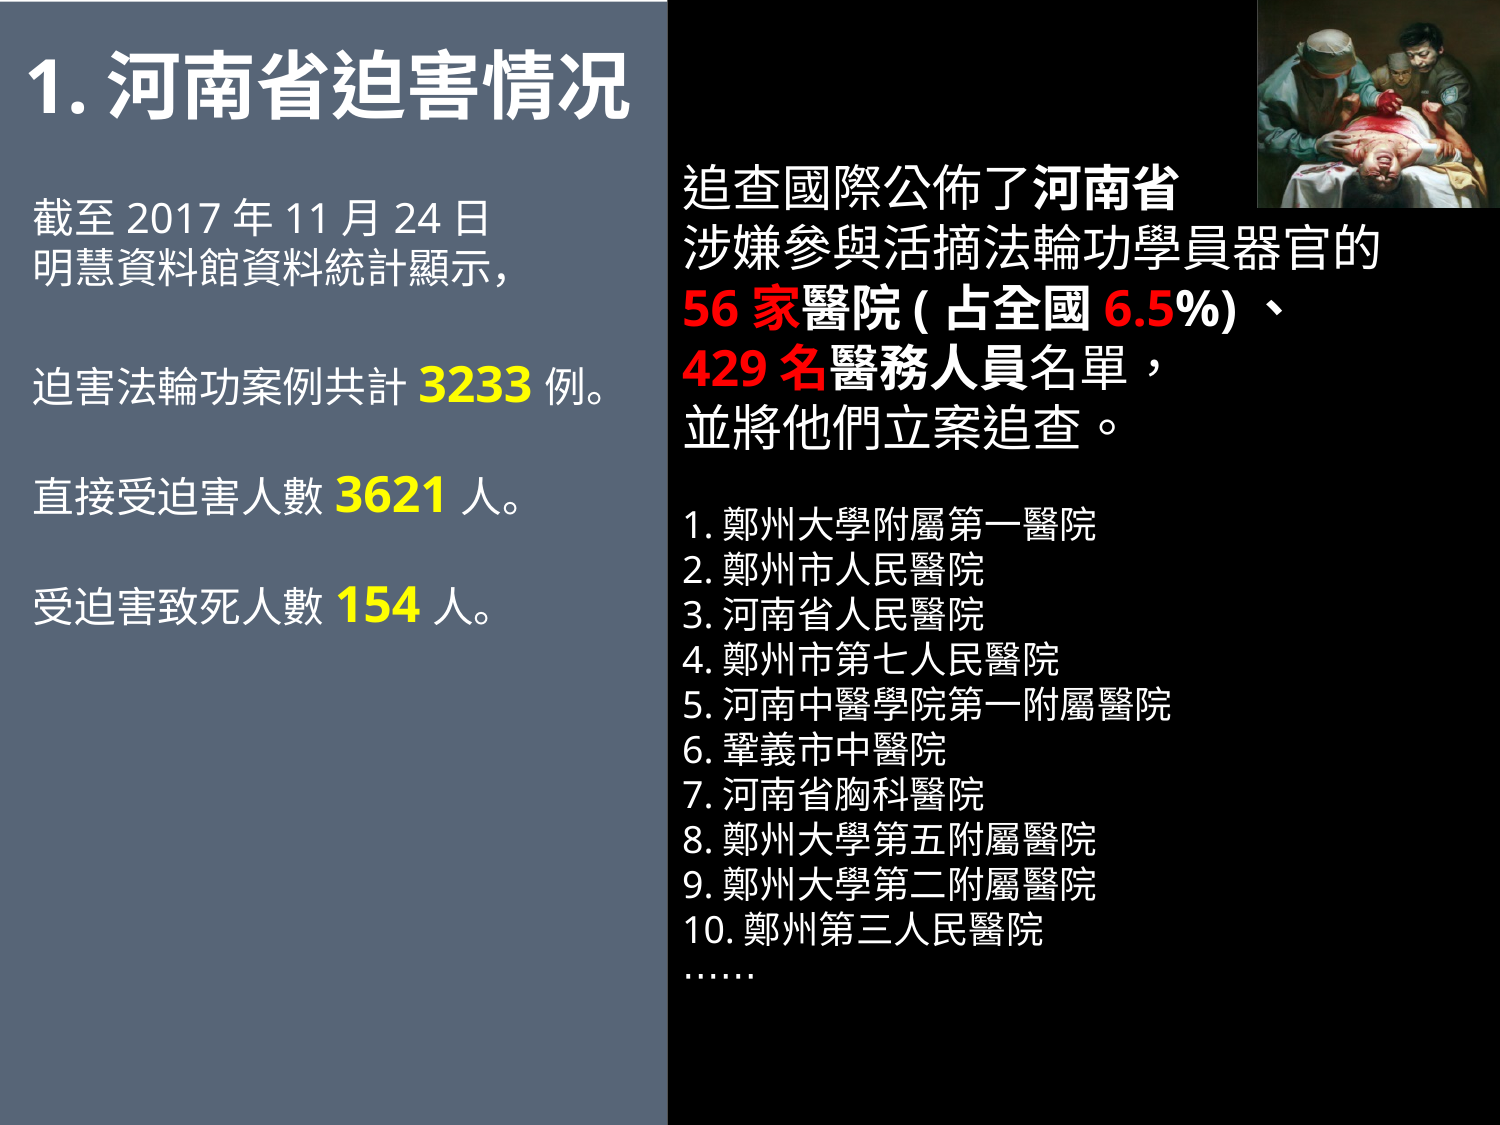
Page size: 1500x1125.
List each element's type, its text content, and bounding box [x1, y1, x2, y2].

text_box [666, 0, 1500, 209]
text_box 1.河南省迫害情况 [9, 30, 647, 136]
text_box 追查國際公佈了河南省 涉嫌參與活摘法輪功學員器官的 56家醫院(占全國6.5%)、 429名醫務人員名單， 並將他們立案追查。 1.鄭州大學附屬第一醫院 2.鄭州市人民醫院 3.河南省人民醫院 4.鄭州市第七人民醫院 5.河南中醫學院第一附屬醫院 6.鞏義市中醫院 7.河南省胸科醫院 8.鄭州大學第五附屬醫院 9.鄭州大學第二附屬醫院 10.鄭州第三人民醫院 ⋯⋯ [665, 216, 1500, 1125]
text_box [0, 0, 665, 1125]
text_box 截至2017年11月24日 明慧資料館資料統計顯示， 迫害法輪功案例共計3233例。 直接受迫害人數3621人。 受迫害致死人數154人。 [17, 184, 656, 690]
